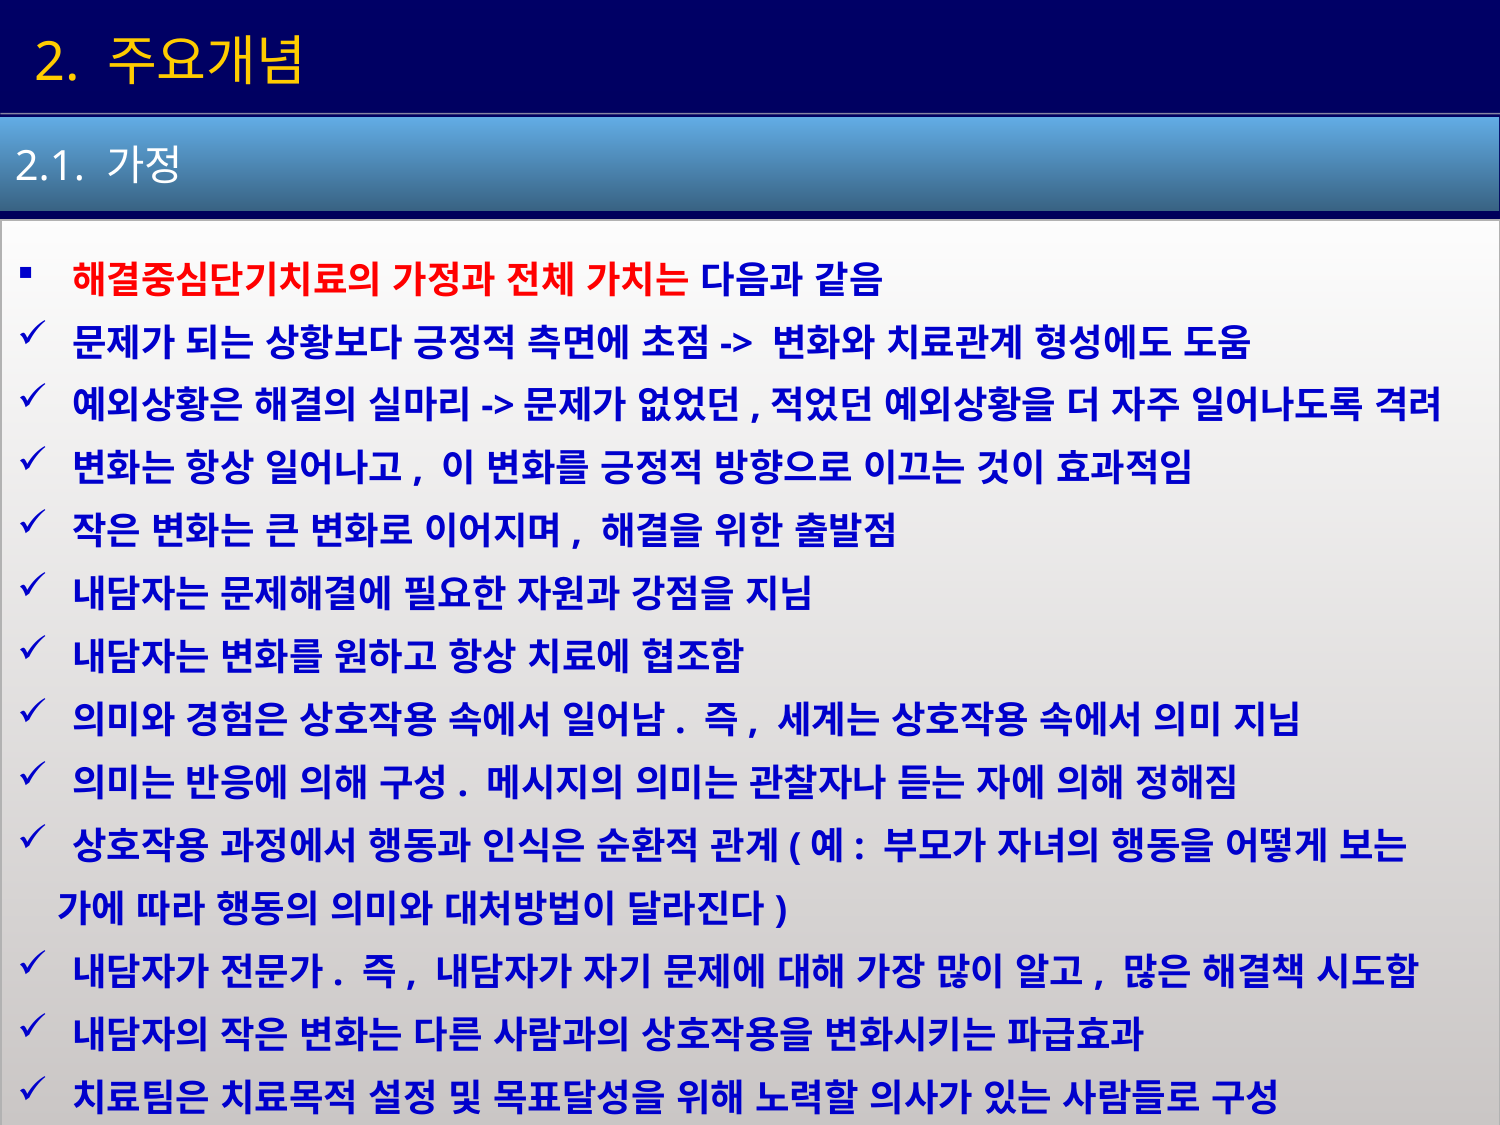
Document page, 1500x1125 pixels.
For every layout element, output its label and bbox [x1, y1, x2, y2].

text_box [0, 18, 1500, 1125]
